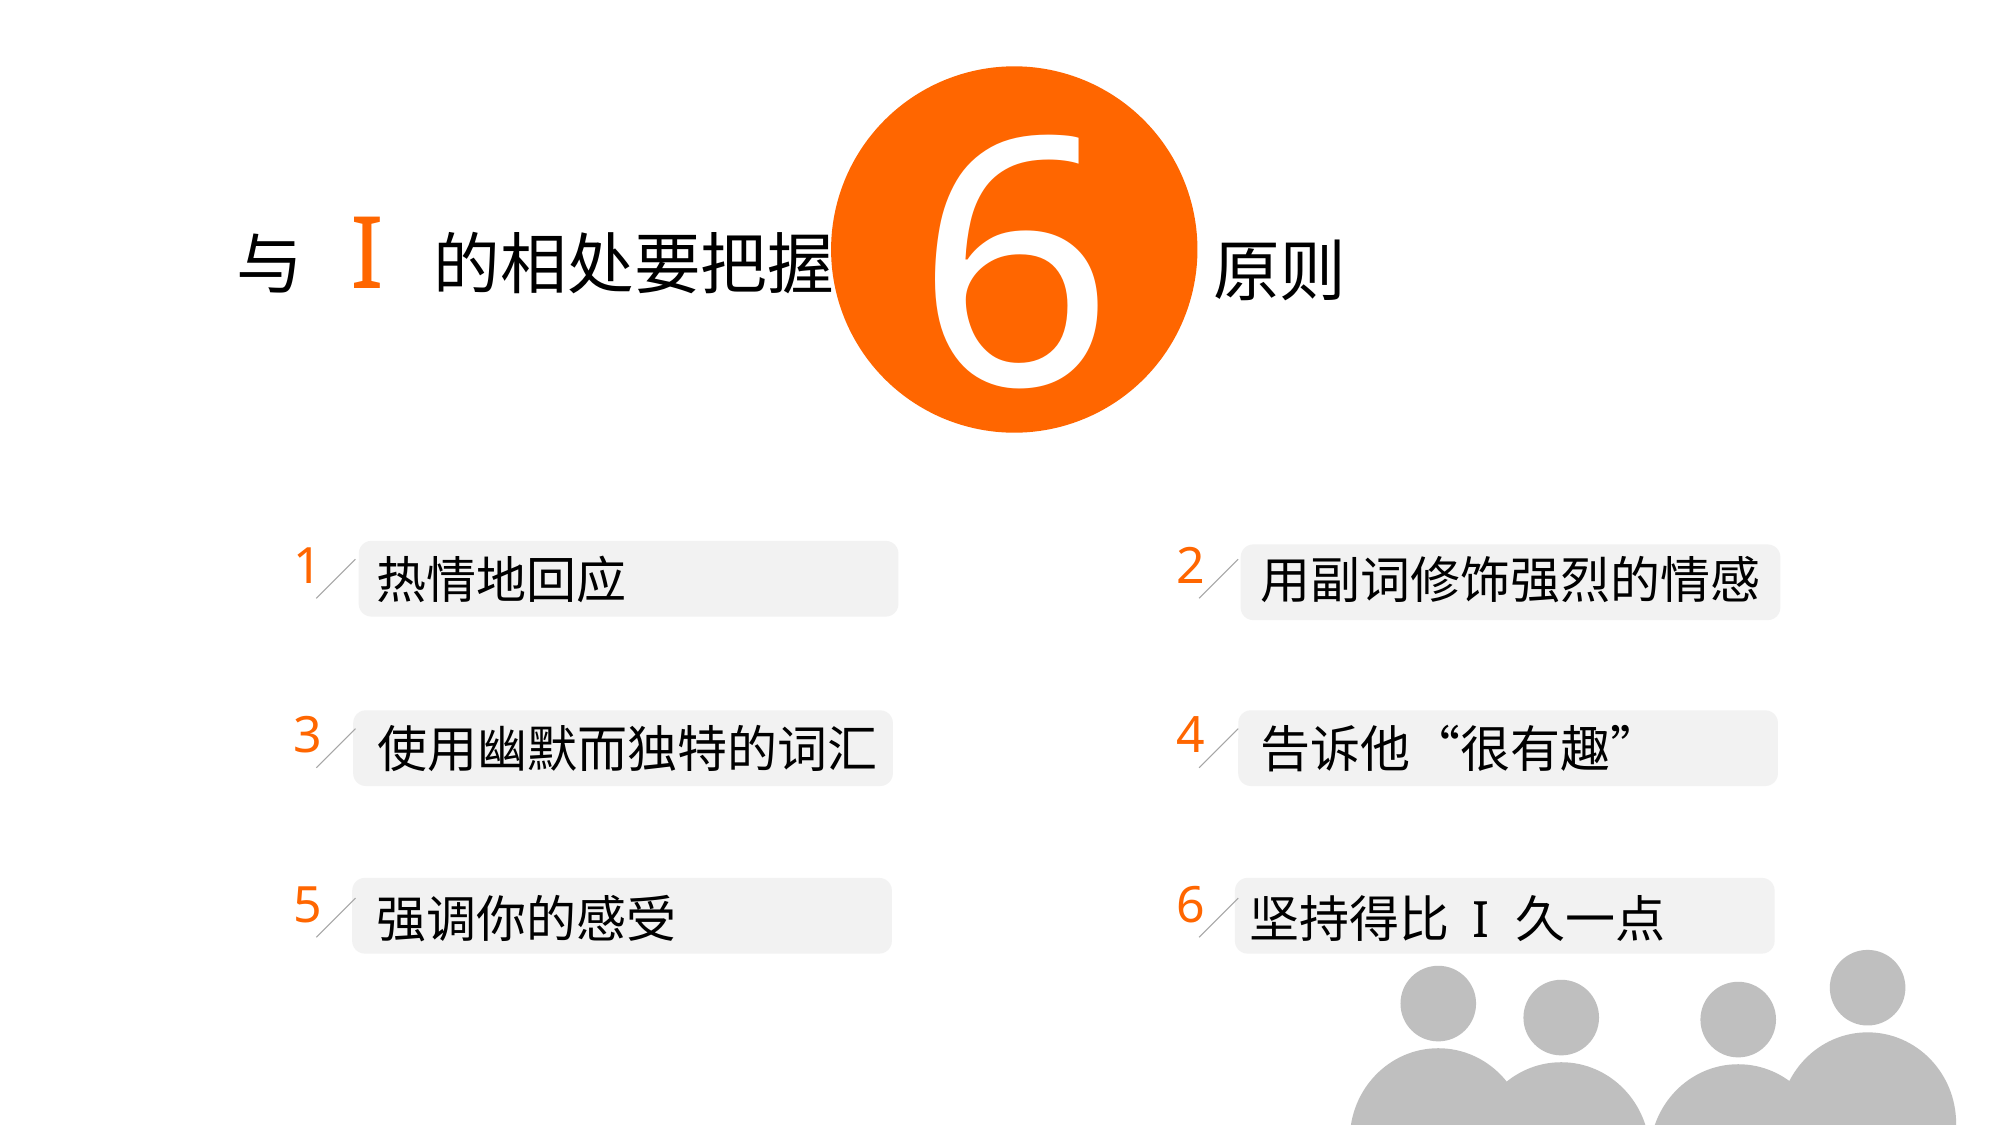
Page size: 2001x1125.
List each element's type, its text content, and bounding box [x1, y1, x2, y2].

text_box [1828, 948, 1907, 1027]
text_box [1522, 978, 1601, 1057]
text_box [1399, 964, 1478, 1043]
text_box [1349, 1047, 1507, 1125]
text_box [278, 526, 899, 617]
text_box [1476, 1061, 1647, 1125]
text_box [1699, 980, 1778, 1059]
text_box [1161, 864, 1775, 956]
text_box [1653, 1063, 1823, 1125]
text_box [1161, 526, 1781, 621]
text_box [1789, 1031, 1958, 1125]
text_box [278, 695, 896, 787]
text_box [831, 32, 1198, 467]
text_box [278, 864, 892, 956]
text_box 与 I 的相处要把握 [221, 181, 831, 317]
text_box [1161, 695, 1778, 787]
text_box 原则 [1198, 221, 1362, 317]
